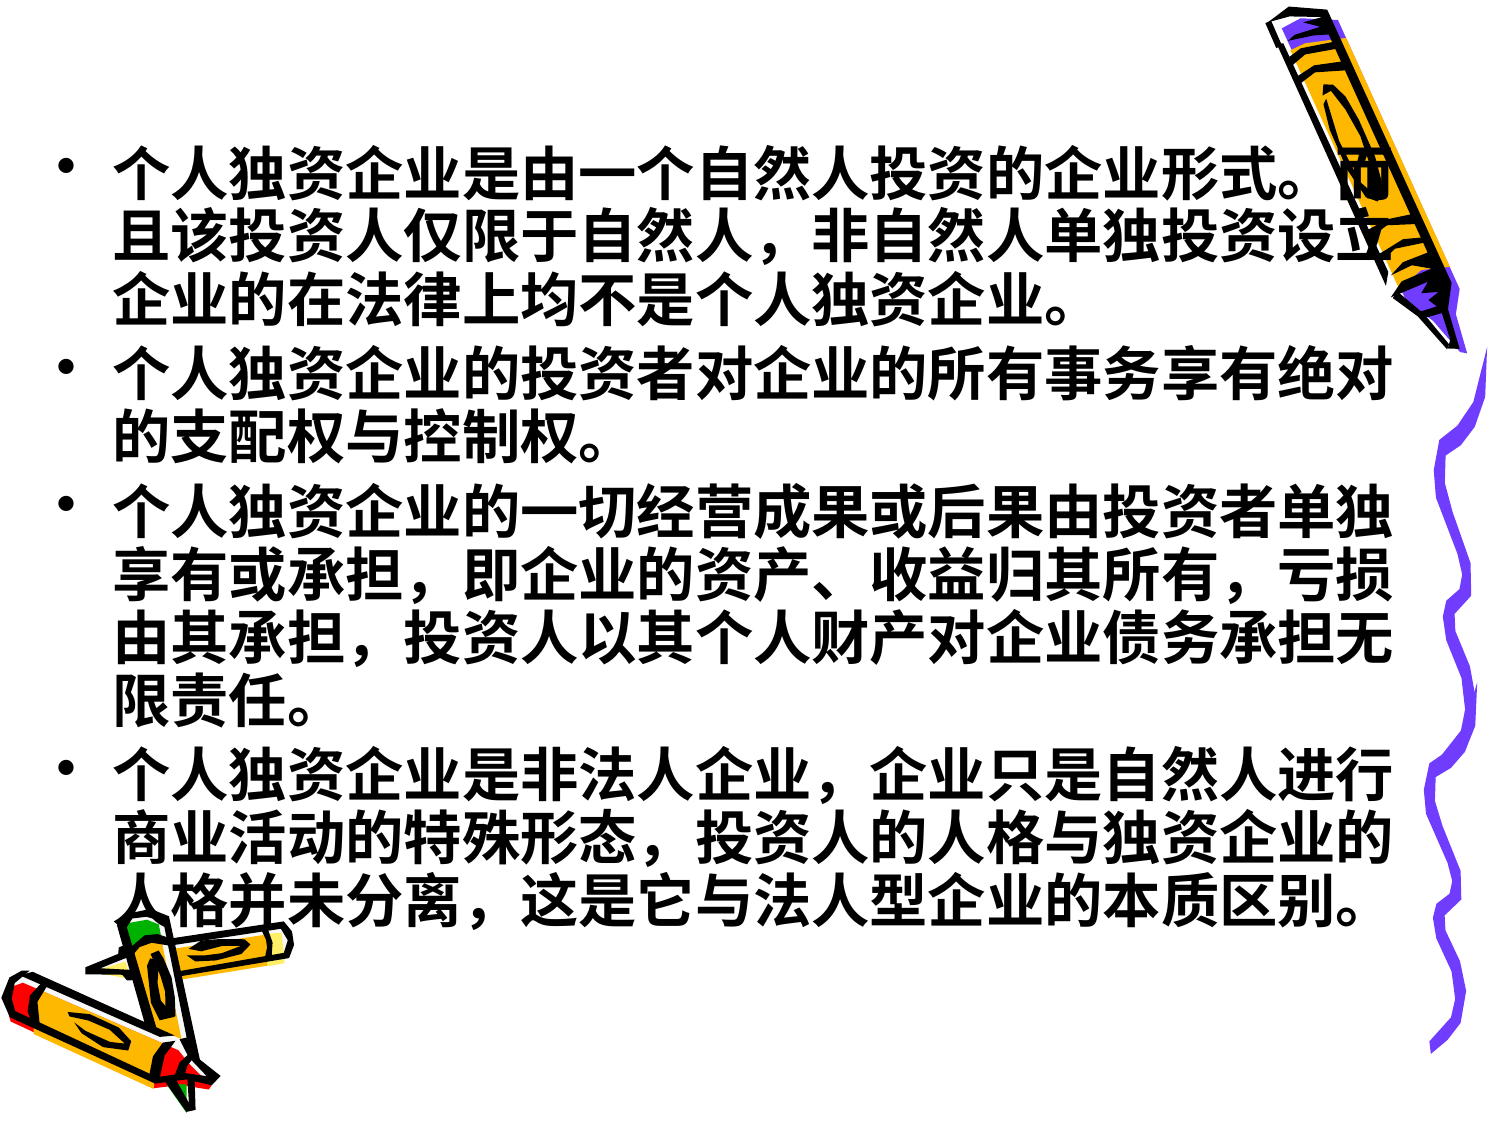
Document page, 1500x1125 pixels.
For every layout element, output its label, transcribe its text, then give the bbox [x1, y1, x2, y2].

list 个人独资企业是由一个自然人投资的企业形式。而且该投资人仅限于自然人，非自然人单独投资设立企业的在法律上均不是个人独资企业。 个人独资企业的投资者对企业的所有事务享有绝对的支配权与控制权。 个人独资企业的一切经营成果或后果由投资者单独享有或承担，即企业的资产、收益归其所有，亏损由其承担，投资人以其个人财产对企业债务承担无限责任。 个人独资企业是非法人企业，企业只是自然人进行商业活动的特殊形态，投资人的人格与独资企业的人格并未分离，这是它与法人型企业的本质区别。 [40, 136, 1443, 1036]
